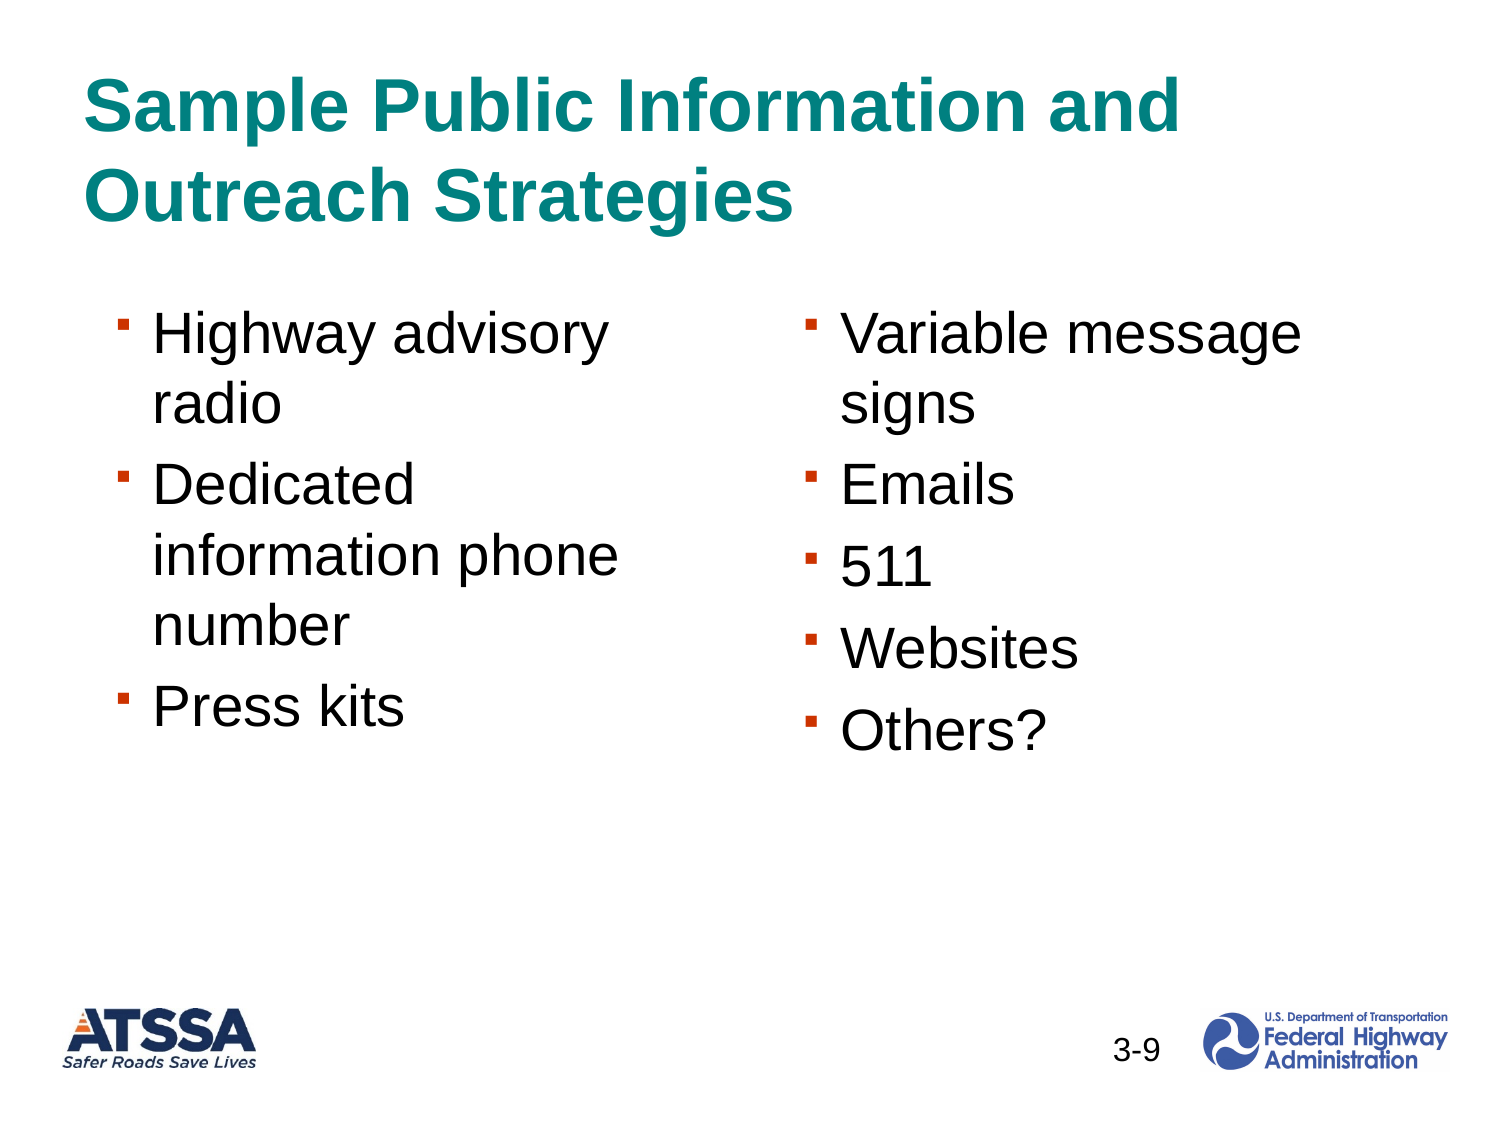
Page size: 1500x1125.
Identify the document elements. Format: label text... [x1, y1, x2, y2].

list Variable message signs Emails 511 Websites Others? [787, 287, 1451, 901]
picture [1200, 1008, 1450, 1072]
picture [62, 1008, 256, 1068]
title Sample Public Information and Outreach Strategies [68, 37, 1500, 255]
list Highway advisory radio Dedicated information phone number Press kits [99, 287, 688, 1001]
